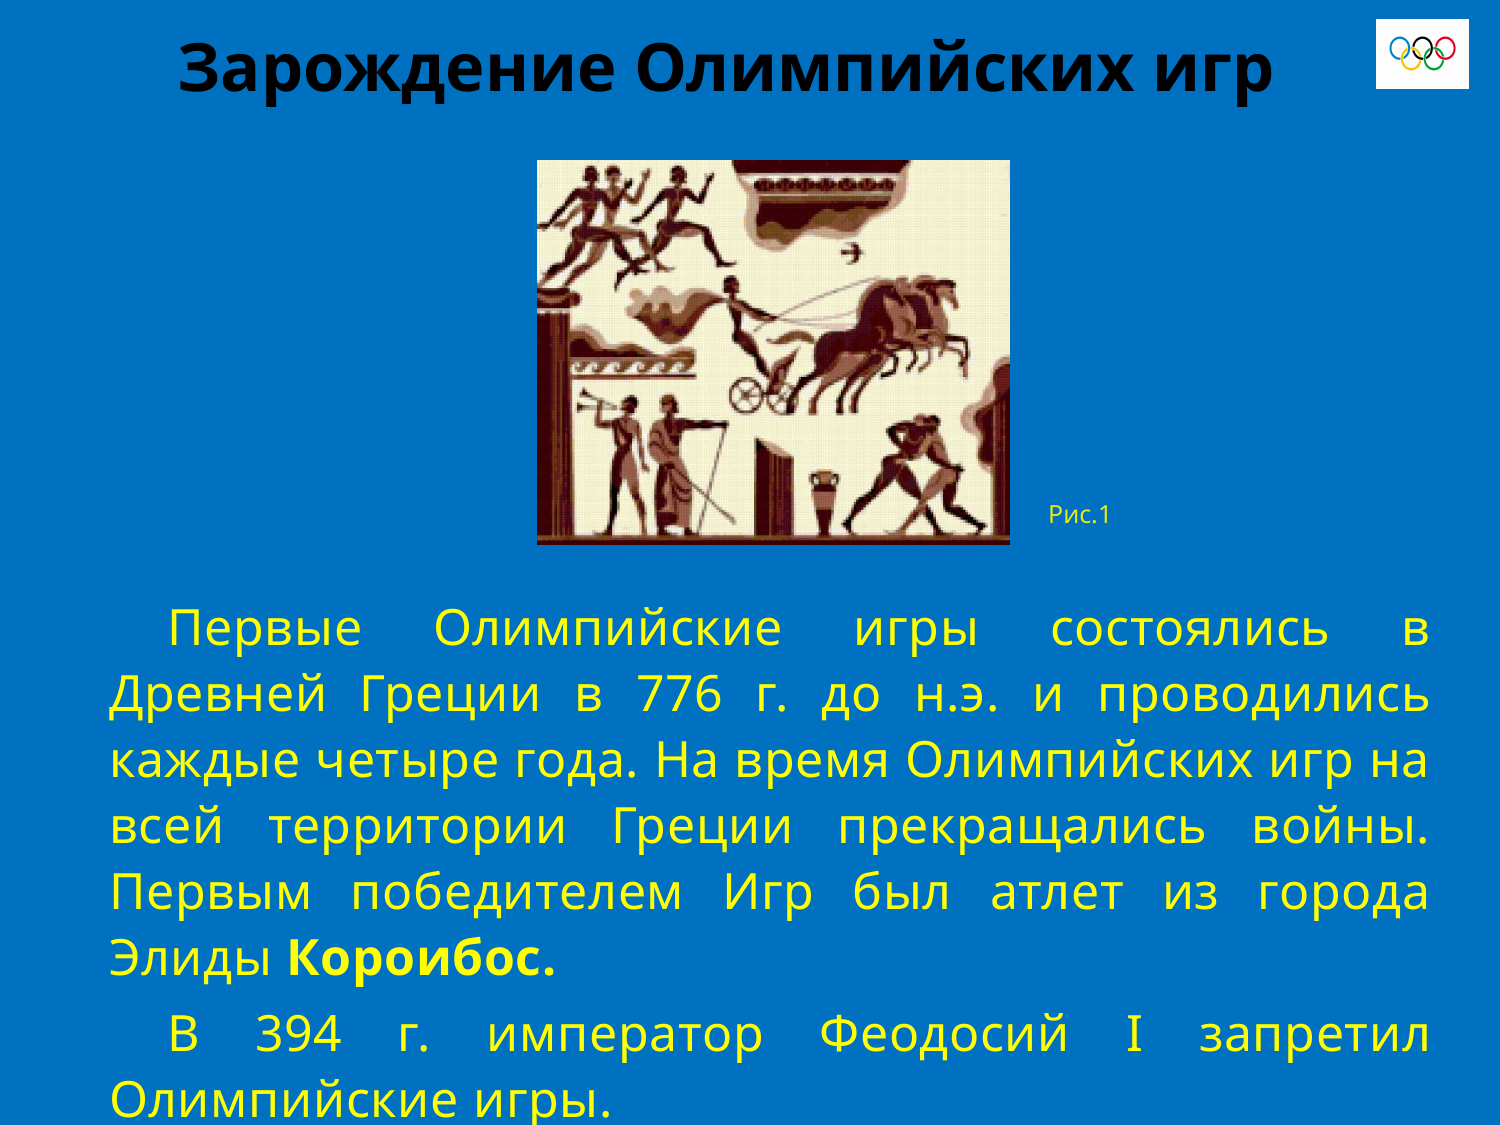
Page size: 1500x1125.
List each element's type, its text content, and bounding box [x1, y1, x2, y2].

picture [1375, 18, 1469, 89]
title Зарождение Олимпийских игр [123, 0, 1329, 129]
picture [537, 160, 1011, 545]
text_box Рис.1 [1053, 491, 1128, 537]
list Первые Олимпийские игры состоялись в Древней Греции в 776 г. до н.э. и проводились каждые четыре года. На время Олимпийских игр на всей территории Греции прекращались войны. Первым победителем Игр был атлет из города Элиды Короибос. В 394 г. император Феодосий I запретил Олимпийские игры. [64, 527, 1447, 1094]
